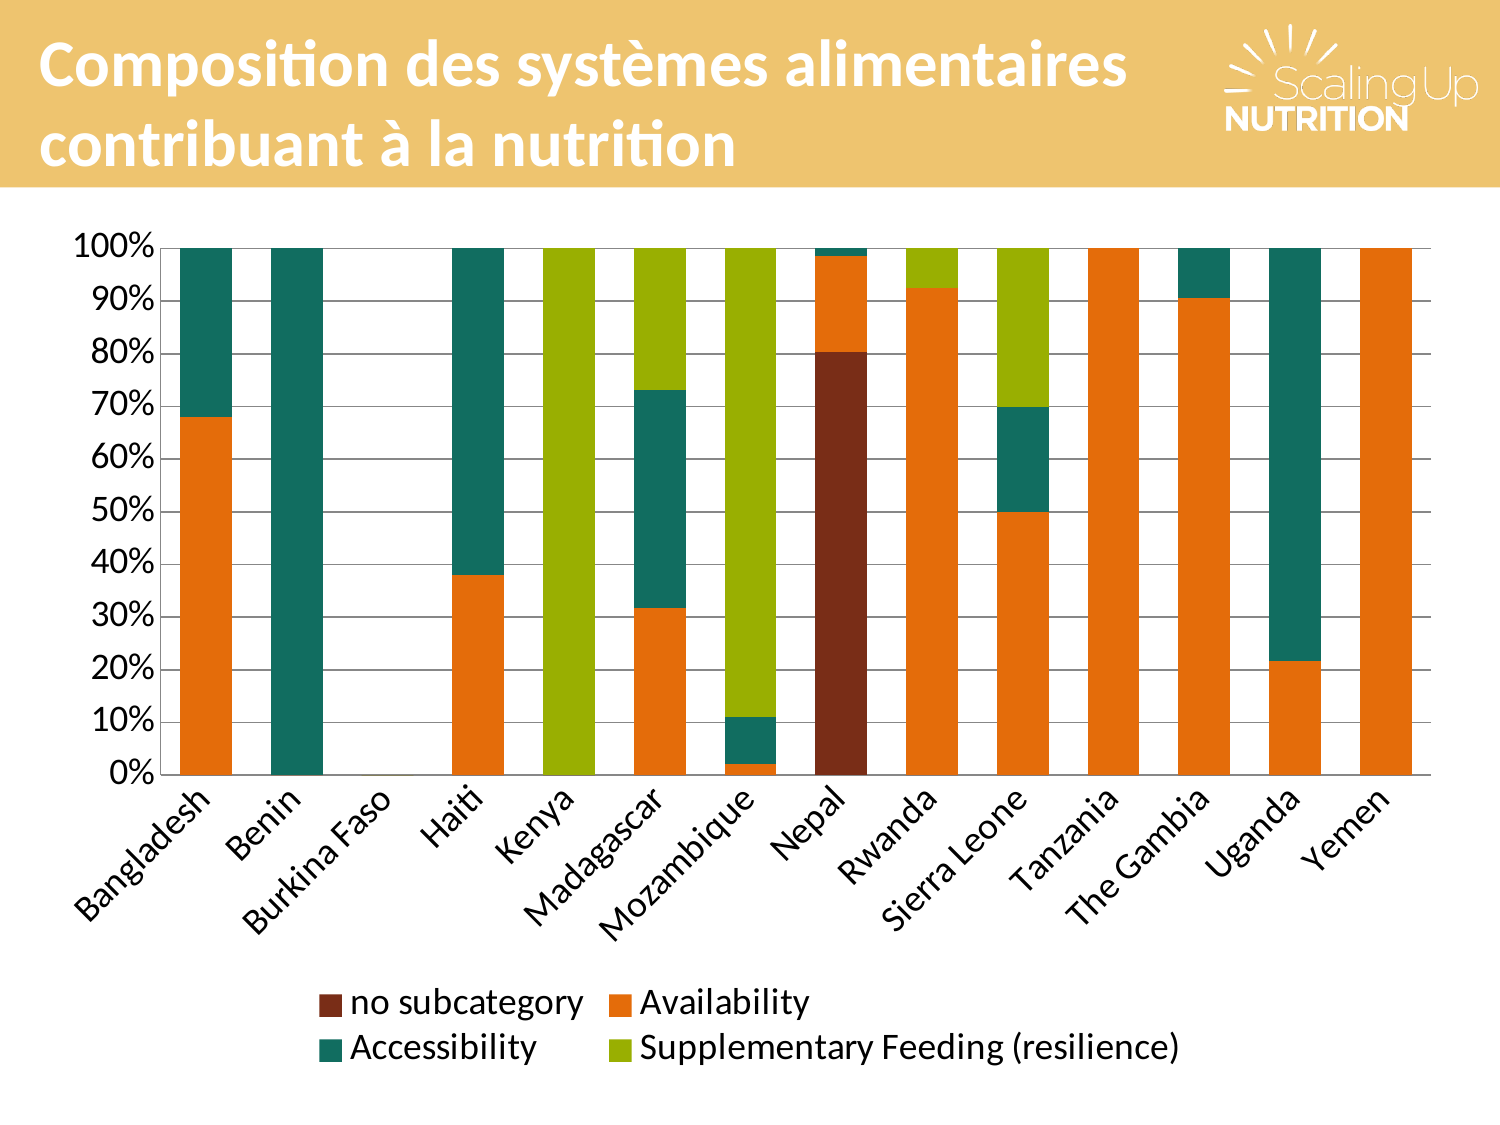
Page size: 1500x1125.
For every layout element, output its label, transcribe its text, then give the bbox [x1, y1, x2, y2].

text_box Composition des systèmes alimentaires contribuant à la nutrition [24, 12, 1204, 188]
chart [40, 212, 1460, 1078]
text_box [0, 0, 1500, 190]
picture [1224, 24, 1478, 132]
